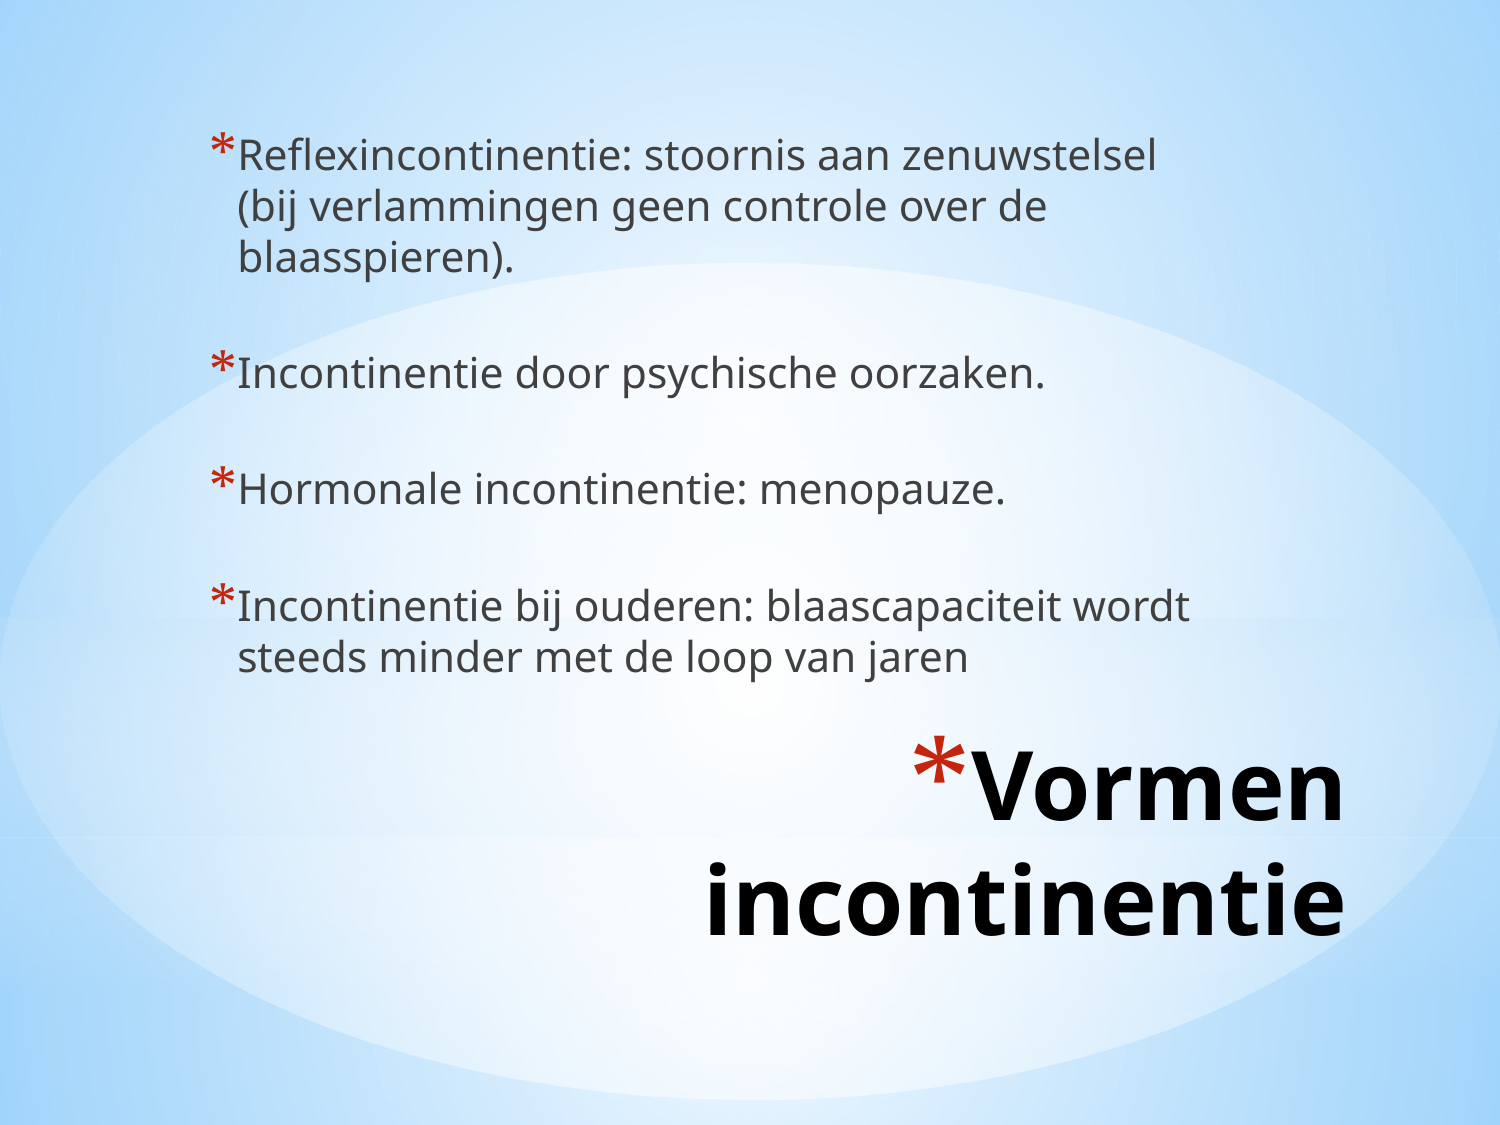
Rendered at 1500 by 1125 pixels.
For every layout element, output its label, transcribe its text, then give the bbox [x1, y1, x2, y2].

title Vormen incontinentie [294, 717, 1363, 905]
list Reflexincontinentie: stoornis aan zenuwstelsel (bij verlammingen geen controle over de blaasspieren). Incontinentie door psychische oorzaken. Hormonale incontinentie: menopauze. Incontinentie bij ouderen: blaascapaciteit wordt steeds minder met de loop van jaren [187, 120, 1238, 690]
